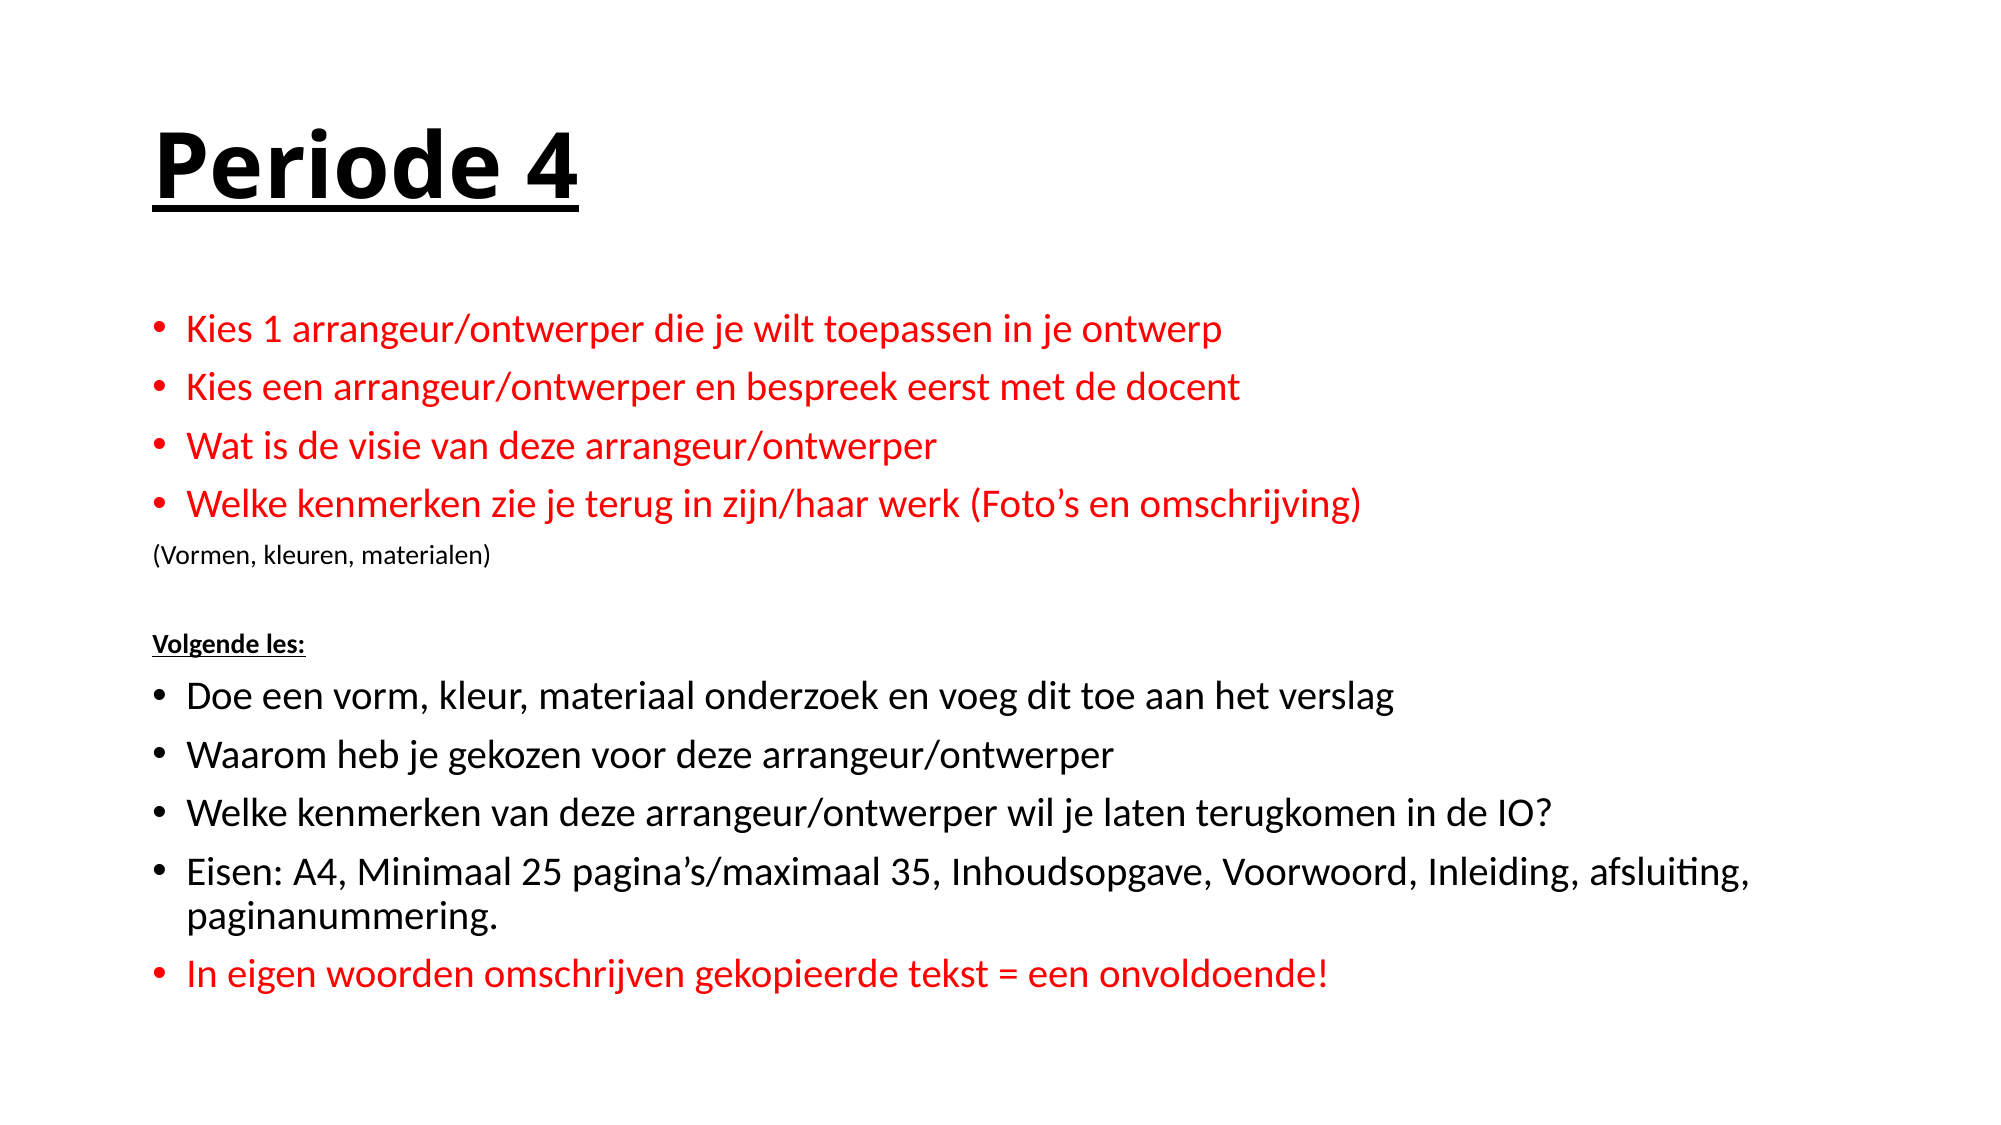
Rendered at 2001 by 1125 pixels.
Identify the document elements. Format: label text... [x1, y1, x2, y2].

list Kies 1 arrangeur/ontwerper die je wilt toepassen in je ontwerp Kies een arrangeur/ontwerper en bespreek eerst met de docent Wat is de visie van deze arrangeur/ontwerper Welke kenmerken zie je terug in zijn/haar werk (Foto’s en omschrijving) (Vormen, kleuren, materialen) Volgende les: Doe een vorm, kleur, materiaal onderzoek en voeg dit toe aan het verslag Waarom heb je gekozen voor deze arrangeur/ontwerper Welke kenmerken van deze arrangeur/ontwerper wil je laten terugkomen in de IO? Eisen: A4, Minimaal 25 pagina’s/maximaal 35, Inhoudsopgave, Voorwoord, Inleiding, afsluiting, paginanummering. In eigen woorden omschrijven gekopieerde tekst = een onvoldoende! [137, 299, 1863, 1014]
title Periode 4 [137, 59, 1863, 278]
